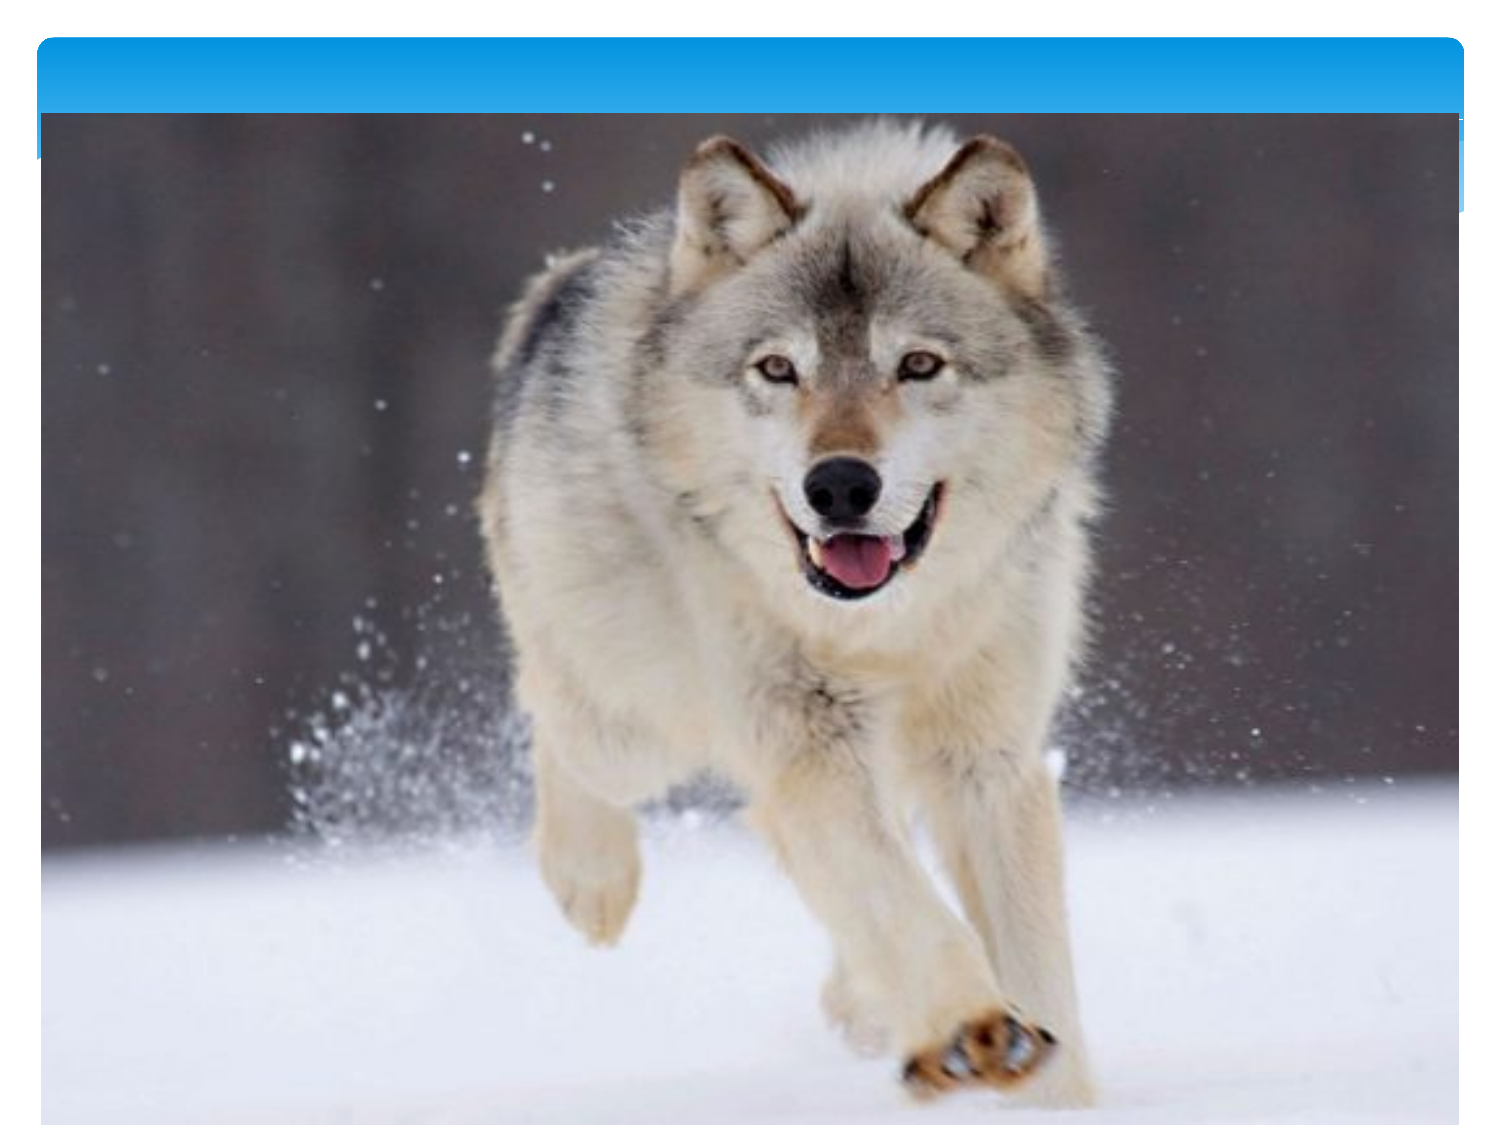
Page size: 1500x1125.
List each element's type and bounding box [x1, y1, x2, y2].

picture [41, 113, 1459, 1125]
